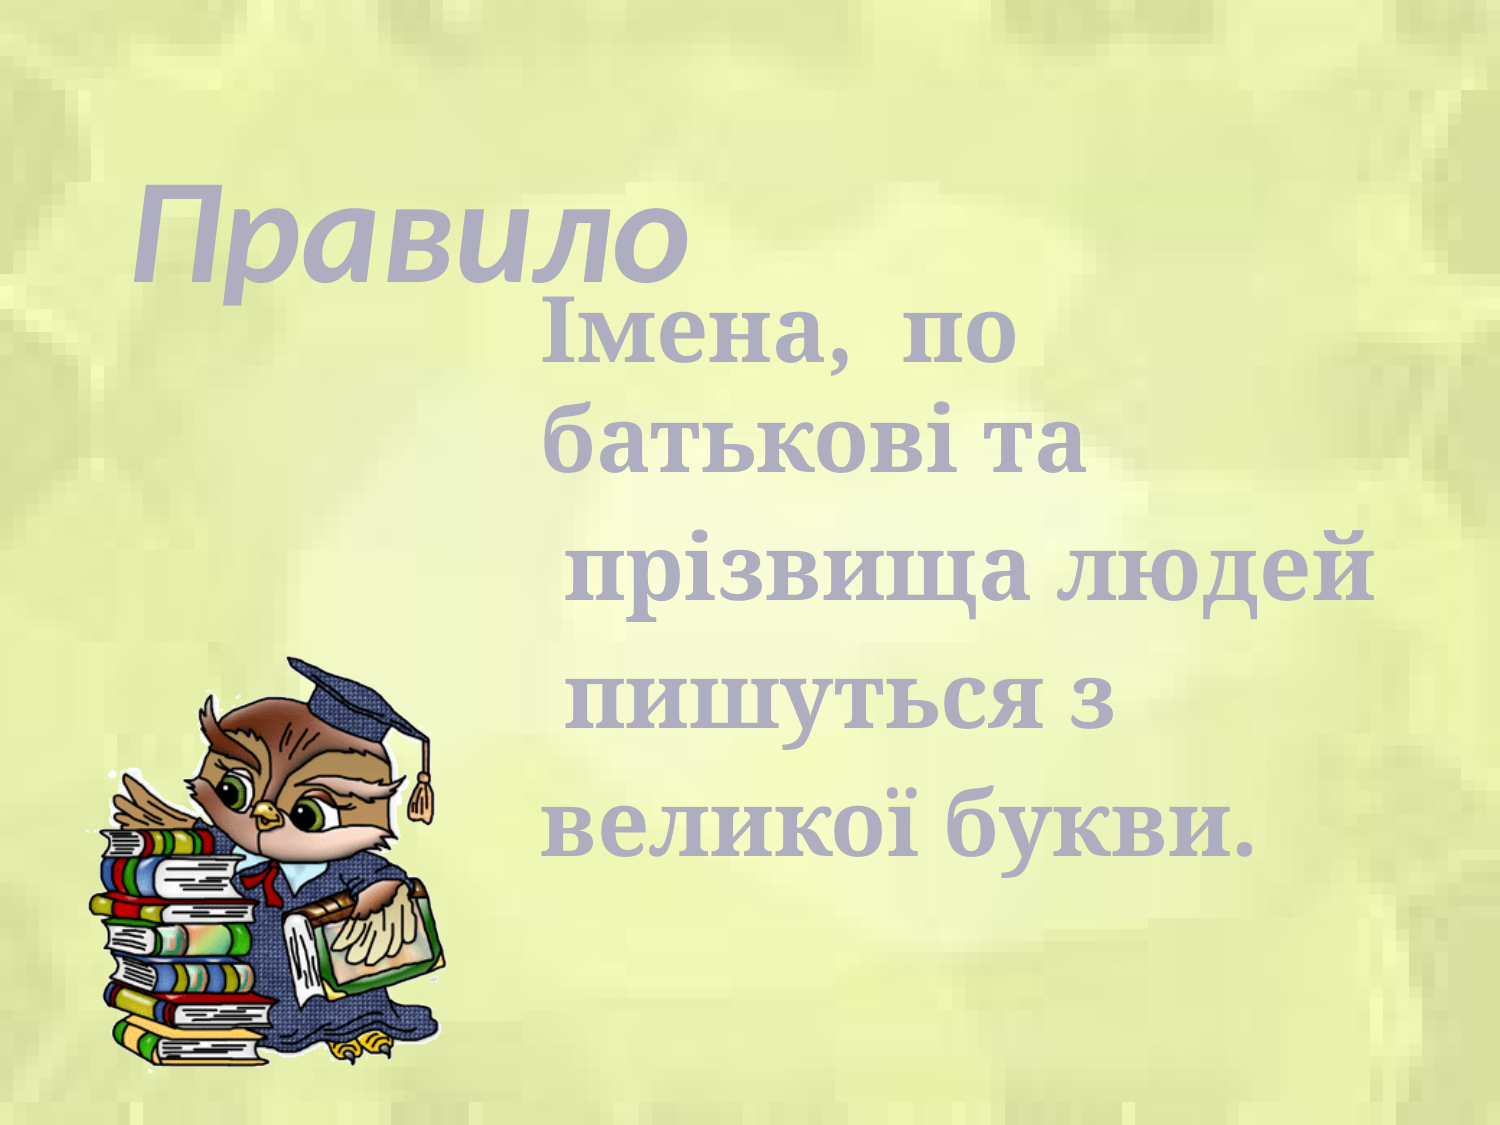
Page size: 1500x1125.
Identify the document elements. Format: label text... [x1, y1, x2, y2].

title Правило [112, 125, 1388, 349]
picture [0, 0, 1500, 1125]
list Імена, по батькові та прізвища людей пишуться з великої букви. [525, 444, 1436, 988]
